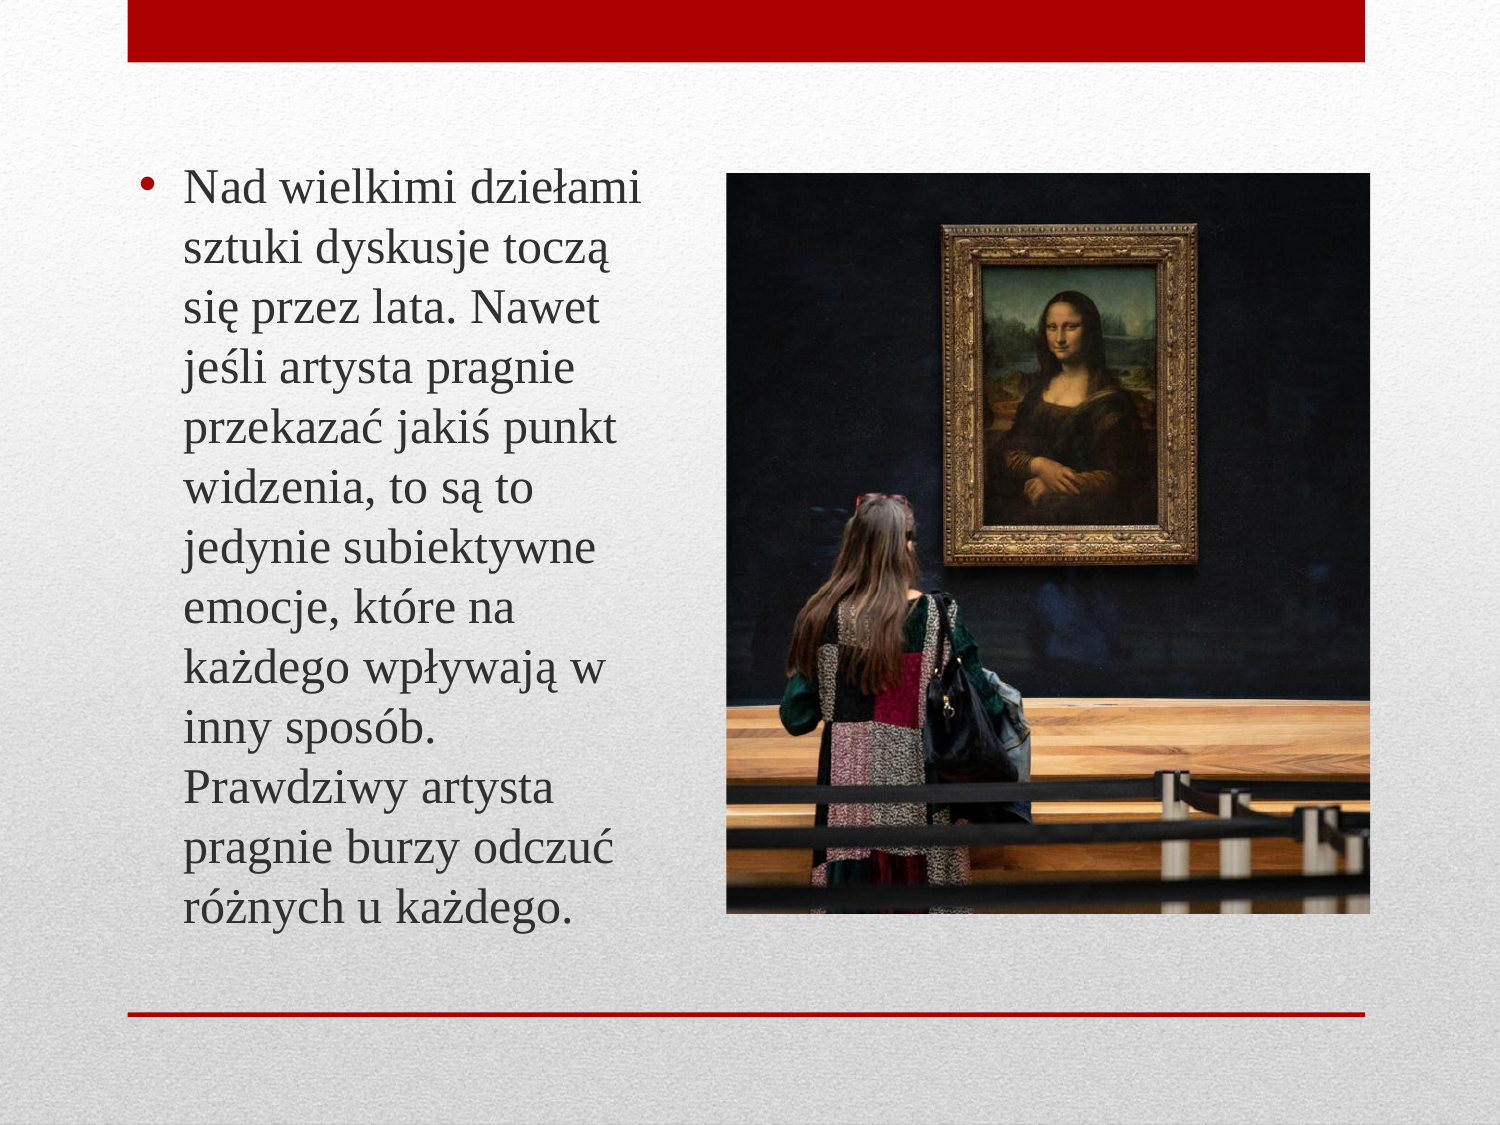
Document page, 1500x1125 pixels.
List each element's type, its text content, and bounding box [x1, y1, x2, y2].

list Nad wielkimi dziełami sztuki dyskusje toczą się przez lata. Nawet jeśli artysta pragnie przekazać jakiś punkt widzenia, to są to jedynie subiektywne emocje, które na każdego wpływają w inny sposób. Prawdziwy artysta pragnie burzy odczuć różnych u każdego. [123, 76, 679, 1011]
picture [725, 172, 1371, 914]
